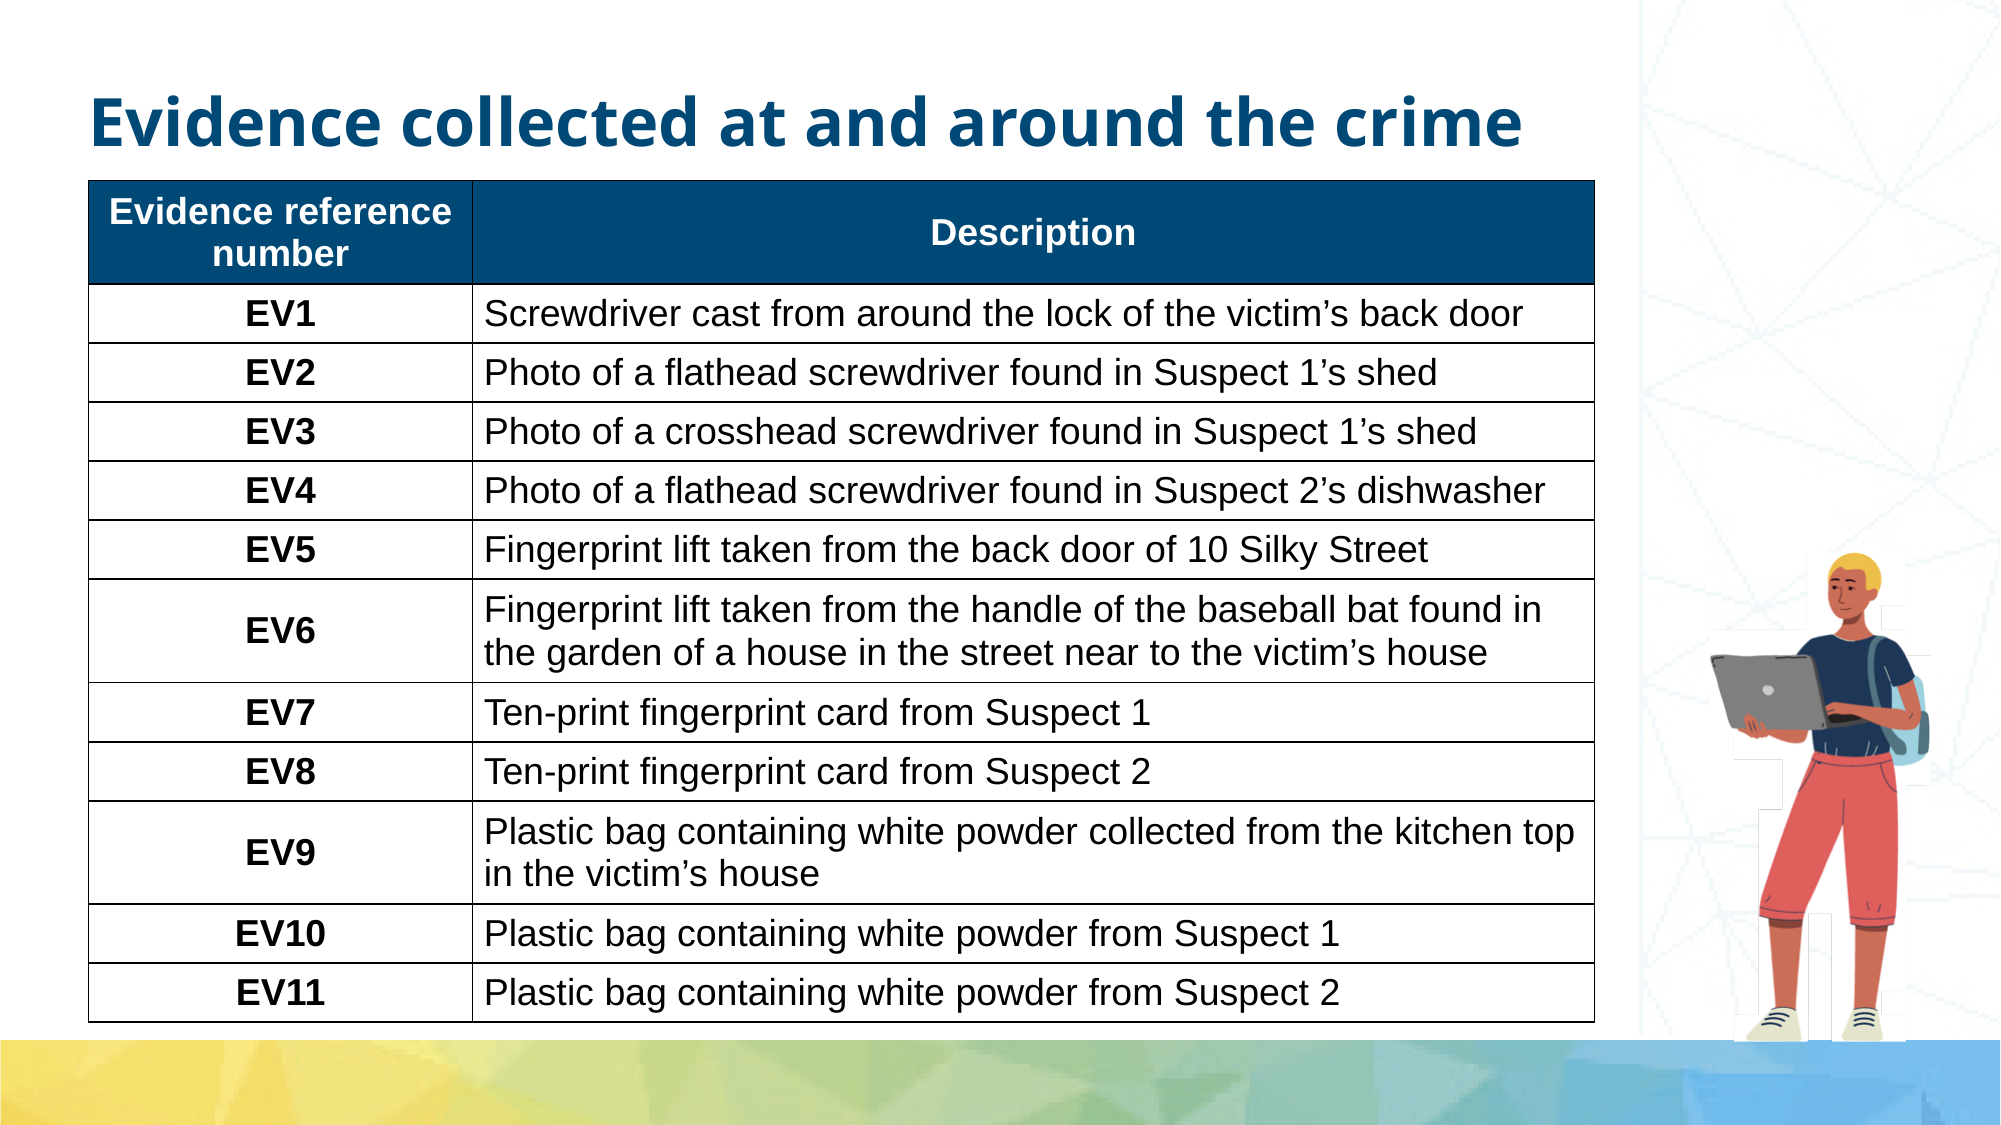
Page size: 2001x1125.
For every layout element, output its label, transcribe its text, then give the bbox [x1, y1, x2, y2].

table_cell Ten-print fingerprint card from Suspect 2 [473, 743, 1594, 800]
table_cell Screwdriver cast from around the lock of the victim’s back door [473, 285, 1594, 342]
table_cell Fingerprint lift taken from the back door of 10 Silky Street [473, 521, 1594, 578]
table_header Evidence reference number [89, 181, 472, 283]
table_cell EV3 [89, 403, 472, 460]
table_cell EV4 [89, 462, 472, 519]
table_cell Photo of a flathead screwdriver found in Suspect 2’s dishwasher [473, 462, 1594, 519]
table_cell Plastic bag containing white powder collected from the kitchen top in the victim’s house [473, 802, 1594, 903]
table_cell Fingerprint lift taken from the handle of the baseball bat found in the garden of a house in the street near to the victim’s house [473, 580, 1594, 682]
table_cell EV5 [89, 521, 472, 578]
table_cell EV11 [89, 964, 472, 1021]
table_cell EV9 [89, 802, 472, 903]
picture [0, 0, 2001, 1125]
table_cell Plastic bag containing white powder from Suspect 1 [473, 905, 1594, 962]
title Evidence collected at and around the crime scene [88, 88, 1565, 180]
table_cell EV1 [89, 285, 472, 342]
table_header Description [473, 181, 1594, 283]
table_cell Photo of a crosshead screwdriver found in Suspect 1’s shed [473, 403, 1594, 460]
table_cell EV10 [89, 905, 472, 962]
table_cell Ten-print fingerprint card from Suspect 1 [473, 683, 1594, 741]
table_cell Plastic bag containing white powder from Suspect 2 [473, 964, 1594, 1021]
table_cell EV2 [89, 344, 472, 401]
table_cell EV6 [89, 580, 472, 682]
table_cell EV8 [89, 743, 472, 800]
table_cell Photo of a flathead screwdriver found in Suspect 1’s shed [473, 344, 1594, 401]
table_cell EV7 [89, 683, 472, 741]
